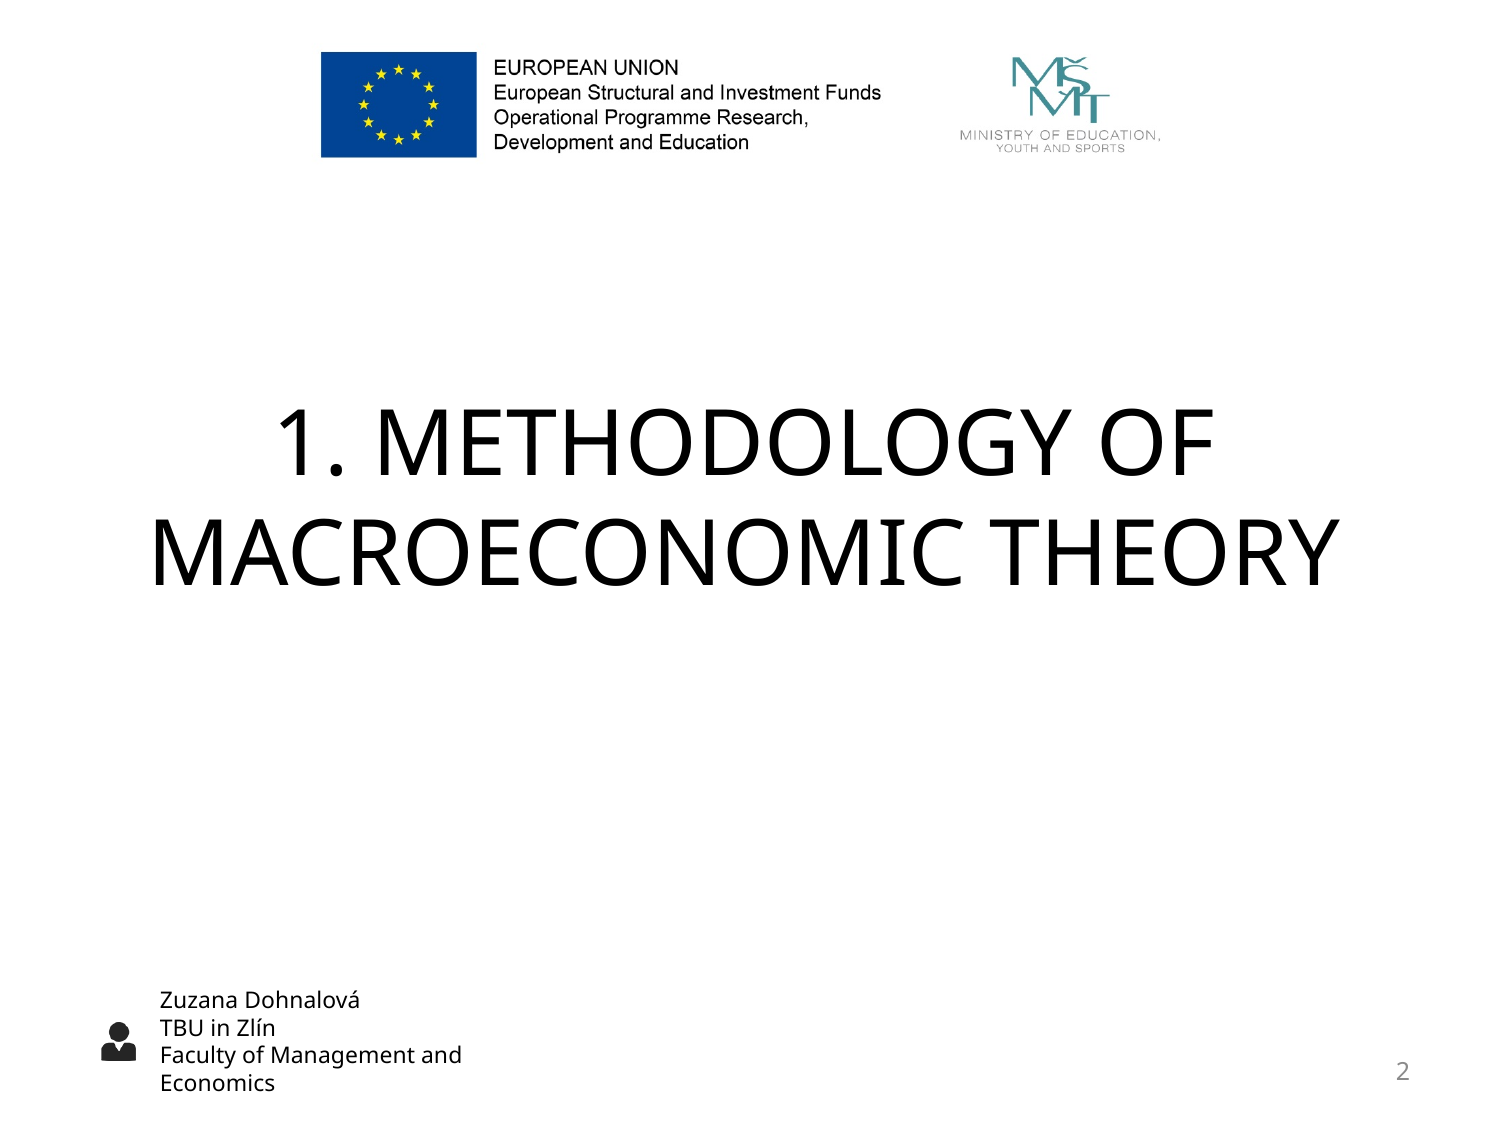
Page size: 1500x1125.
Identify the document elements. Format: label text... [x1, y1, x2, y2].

slide_number 2 [1074, 1042, 1425, 1103]
picture [268, 0, 1212, 210]
footer Zuzana Dohnalová TBU in Zlín Faculty of Management and Economics [145, 999, 538, 1083]
title 1. METHODOLOGY OF MACROECONOMIC THEORY [112, 373, 1376, 615]
picture [101, 1021, 136, 1062]
